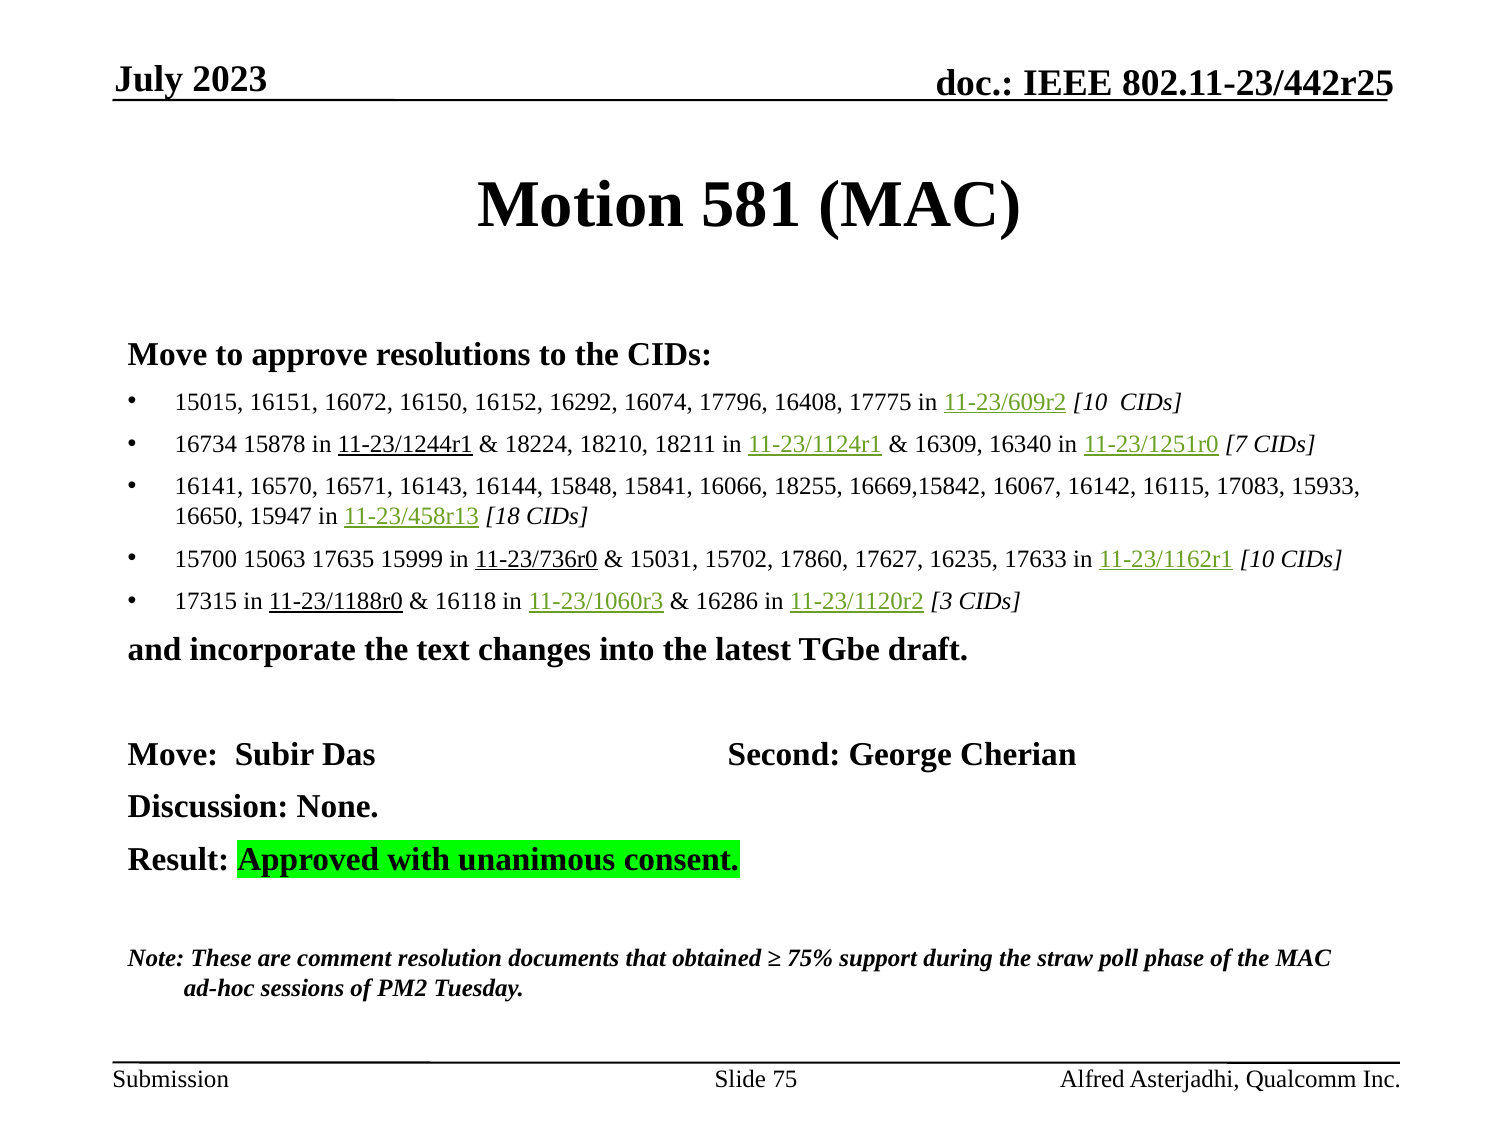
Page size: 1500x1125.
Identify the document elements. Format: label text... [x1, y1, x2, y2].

footer Alfred Asterjadhi, Qualcomm Inc. [878, 1061, 1402, 1093]
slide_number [114, 54, 423, 100]
title Motion 581 (MAC) [112, 112, 1388, 288]
list Move to approve resolutions to the CIDs: 15015, 16151, 16072, 16150, 16152, 16292, 16074, 17796, 16408, 17775 in 11-23/609r2 [10 CIDs] 16734 15878 in 11-23/1244r1 & 18224, 18210, 18211 in 11-23/1124r1 & 16309, 16340 in 11-23/1251r0 [7 CIDs] 16141, 16570, 16571, 16143, 16144, 15848, 15841, 16066, 18255, 16669,15842, 16067, 16142, 16115, 17083, 15933, 16650, 15947 in 11-23/458r13 [18 CIDs] 15700 15063 17635 15999 in 11-23/736r0 & 15031, 15702, 17860, 17627, 16235, 17633 in 11-23/1162r1 [10 CIDs] 17315 in 11-23/1188r0 & 16118 in 11-23/1060r3 & 16286 in 11-23/1120r2 [3 CIDs] and incorporate the text changes into the latest TGbe draft. Move: Subir Das Second: George Cherian Discussion: None. Result: Approved with unanimous consent. Note: These are comment resolution documents that obtained ≥ 75% support during the straw poll phase of the MAC ad-hoc sessions of PM2 Tuesday. [112, 324, 1388, 1063]
slide_number Slide 75 [712, 1061, 800, 1123]
